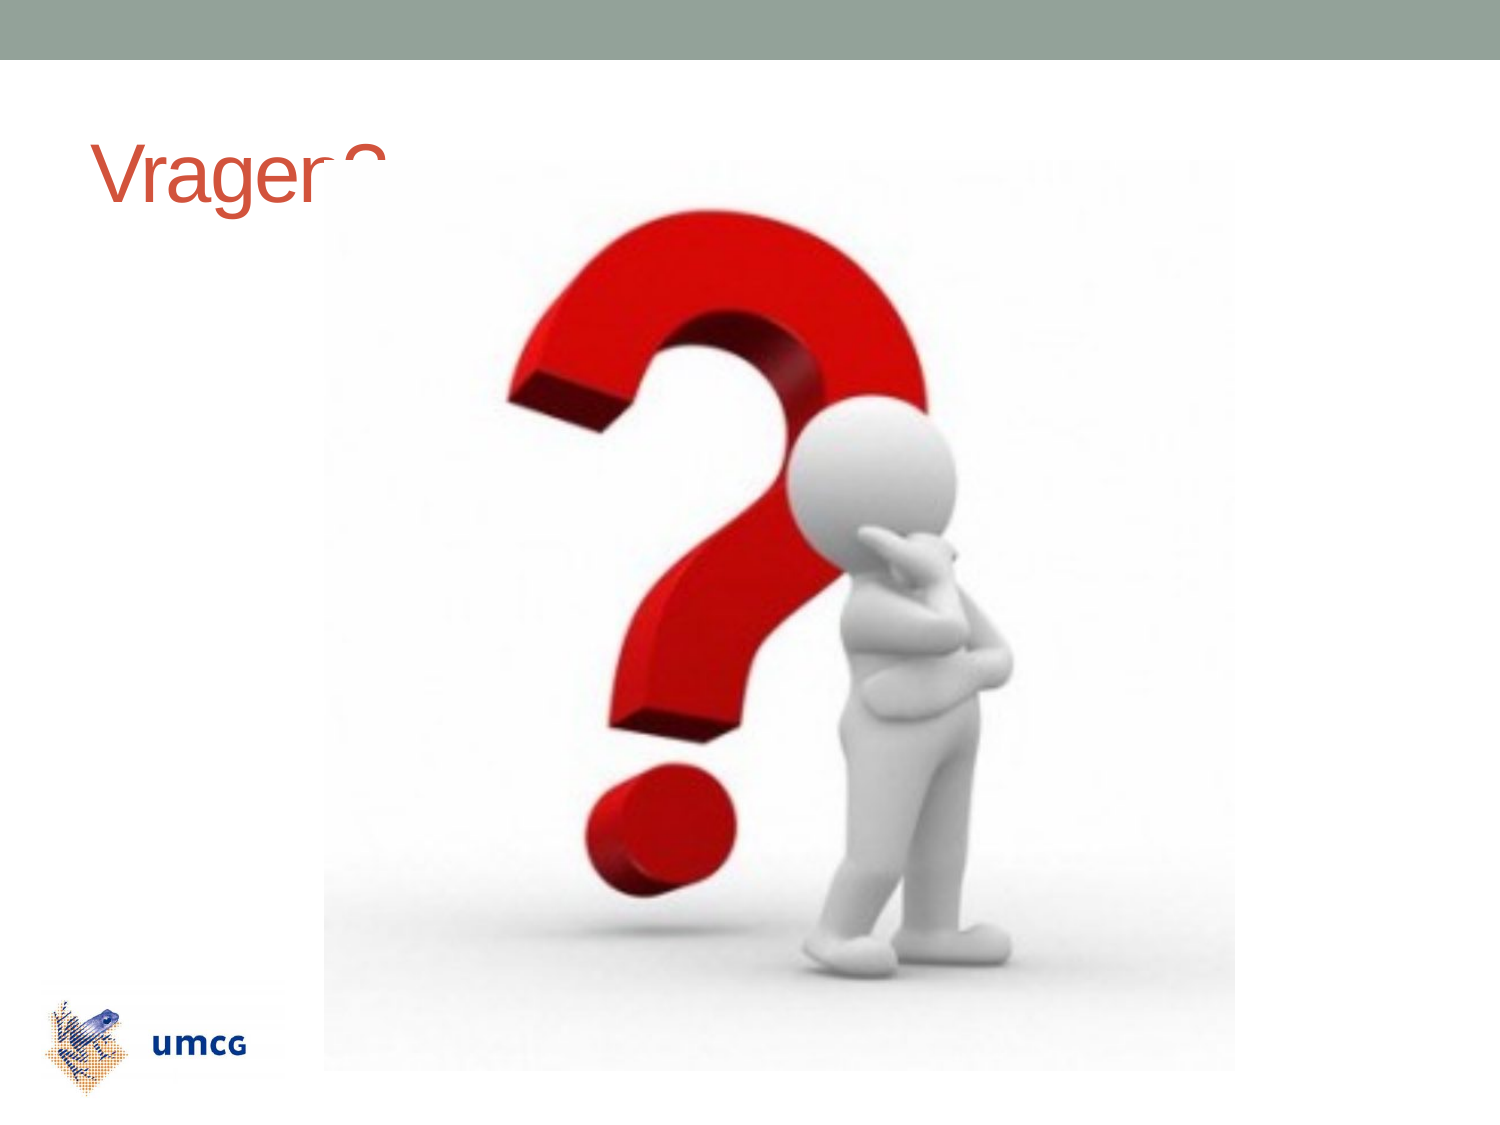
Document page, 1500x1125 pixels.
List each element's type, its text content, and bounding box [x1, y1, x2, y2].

picture [41, 980, 286, 1119]
title Vragen? [75, 87, 1425, 250]
picture [324, 160, 1235, 1071]
